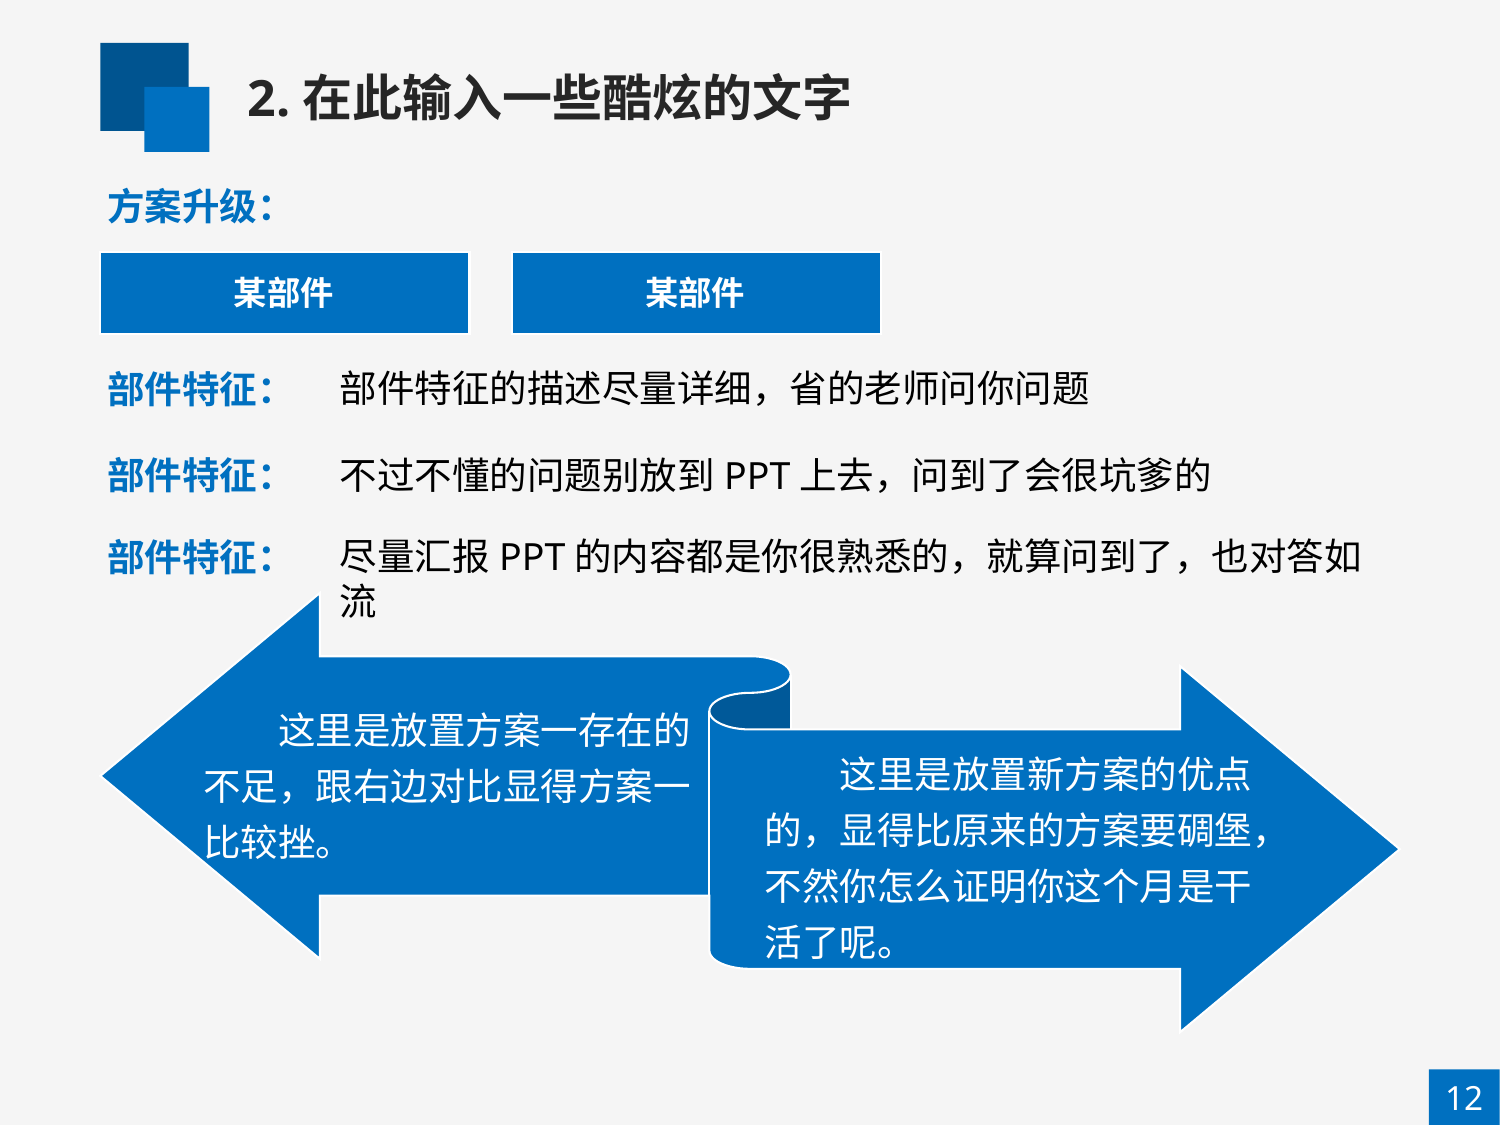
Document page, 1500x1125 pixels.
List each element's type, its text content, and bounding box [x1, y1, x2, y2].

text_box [100, 42, 210, 152]
text_box 方案升级： [92, 175, 311, 236]
text_box 2.在此输入一些酷炫的文字 [232, 59, 1400, 135]
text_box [100, 251, 470, 334]
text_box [91, 444, 1400, 505]
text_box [91, 357, 1400, 419]
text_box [511, 251, 881, 334]
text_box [100, 592, 1400, 1033]
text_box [91, 525, 1400, 587]
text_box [200, 1069, 1500, 1125]
